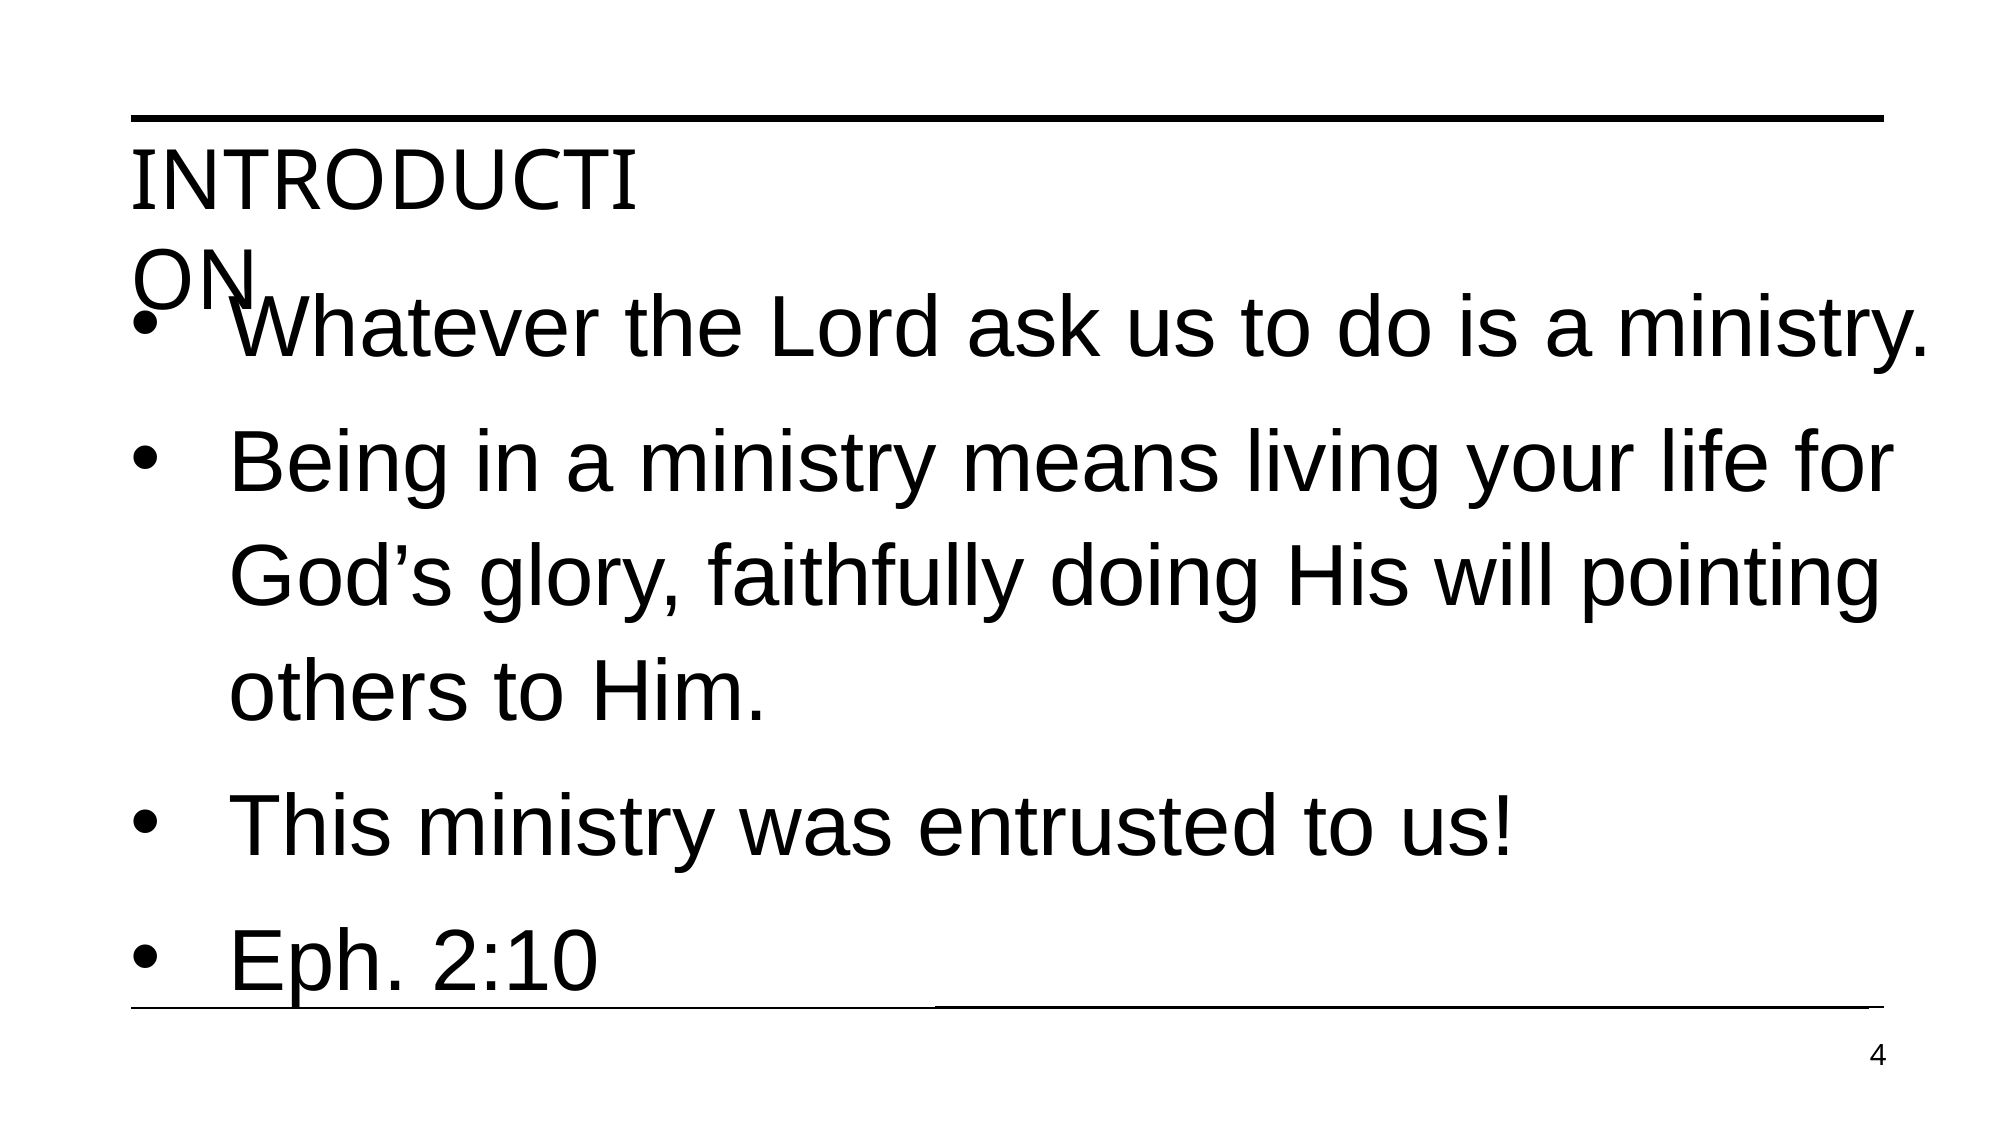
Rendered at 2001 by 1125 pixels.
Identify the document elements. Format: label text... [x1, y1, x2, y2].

title Introduction [115, 118, 691, 251]
list Whatever the Lord ask us to do is a ministry. Being in a ministry means living your life for God’s glory, faithfully doing His will pointing others to Him. This ministry was entrusted to us! Eph. 2:10 [115, 251, 1954, 1055]
slide_number 4 [1791, 1029, 1902, 1125]
